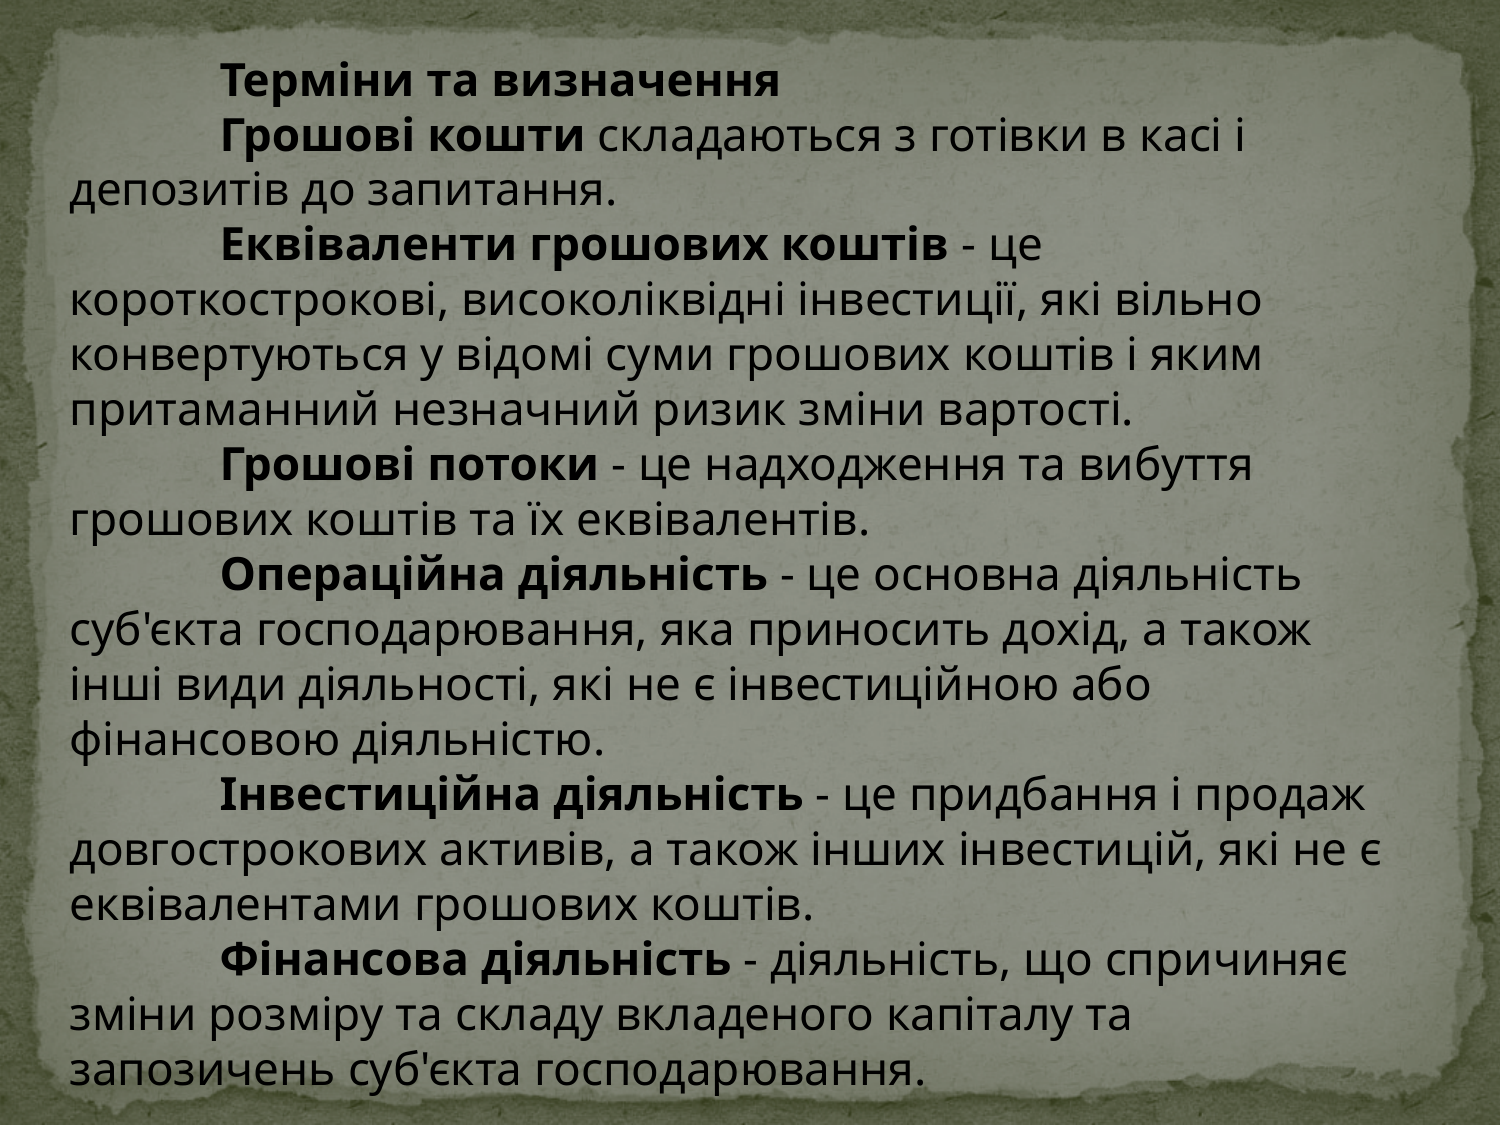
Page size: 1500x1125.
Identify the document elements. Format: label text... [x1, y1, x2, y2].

text_box Терміни та визначення Грошові кошти складаються з готівки в касі і депозитів до запитання. Еквіваленти грошових коштів - це короткострокові, високоліквідні інвестиції, які вільно конвертуються у відомі суми грошових коштів і яким притаманний незначний ризик зміни вартості. Грошові потоки - це надходження та вибуття грошових коштів та їх еквівалентів. Операційна діяльність - це основна діяльність суб'єкта господарювання, яка приносить дохід, а також інші види діяльності, які не є інвестиційною або фінансовою діяльністю. Інвестиційна діяльність - це придбання і продаж довгострокових активів, а також інших інвестицій, які не є еквівалентами грошових коштів. Фінансова діяльність - діяльність, що спричиняє зміни розміру та складу вкладеного капіталу та запозичень суб'єкта господарювання. [54, 42, 1426, 1103]
